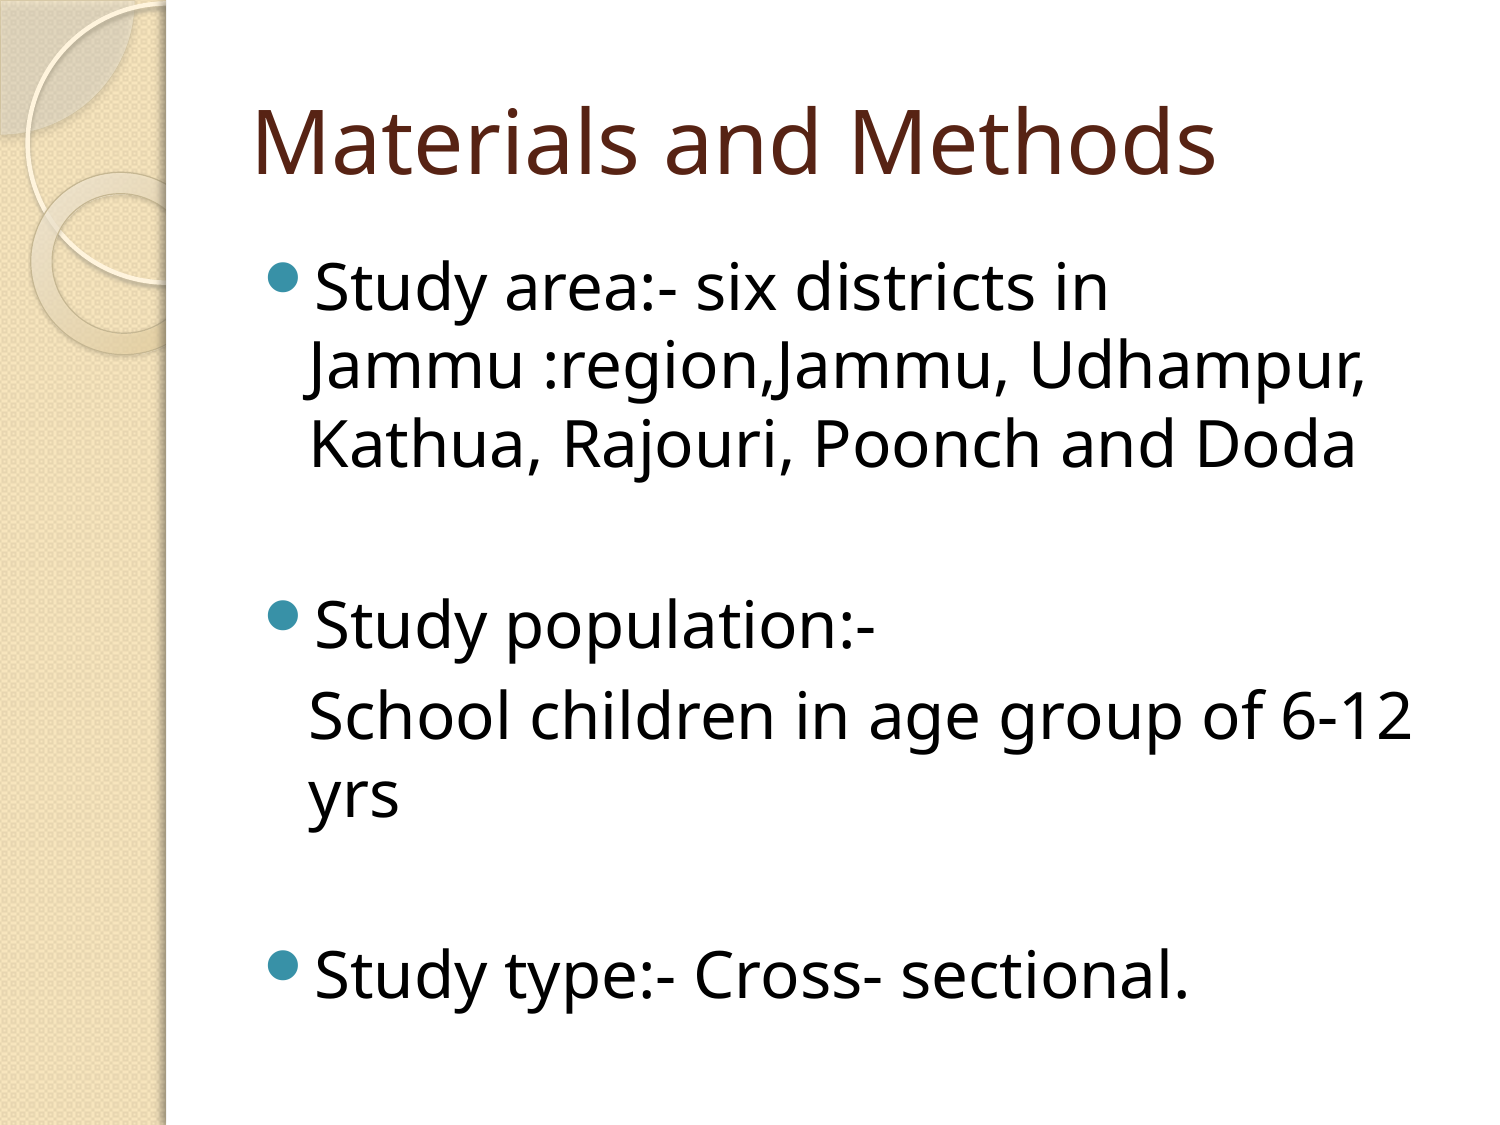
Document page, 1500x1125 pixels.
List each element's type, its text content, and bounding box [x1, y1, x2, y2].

list Study area:- six districts in Jammu :region,Jammu, Udhampur, Kathua, Rajouri, Poonch and Doda Study population:- School children in age group of 6-12 yrs Study type:- Cross- sectional. [235, 237, 1466, 1025]
title Materials and Methods [235, 45, 1466, 233]
